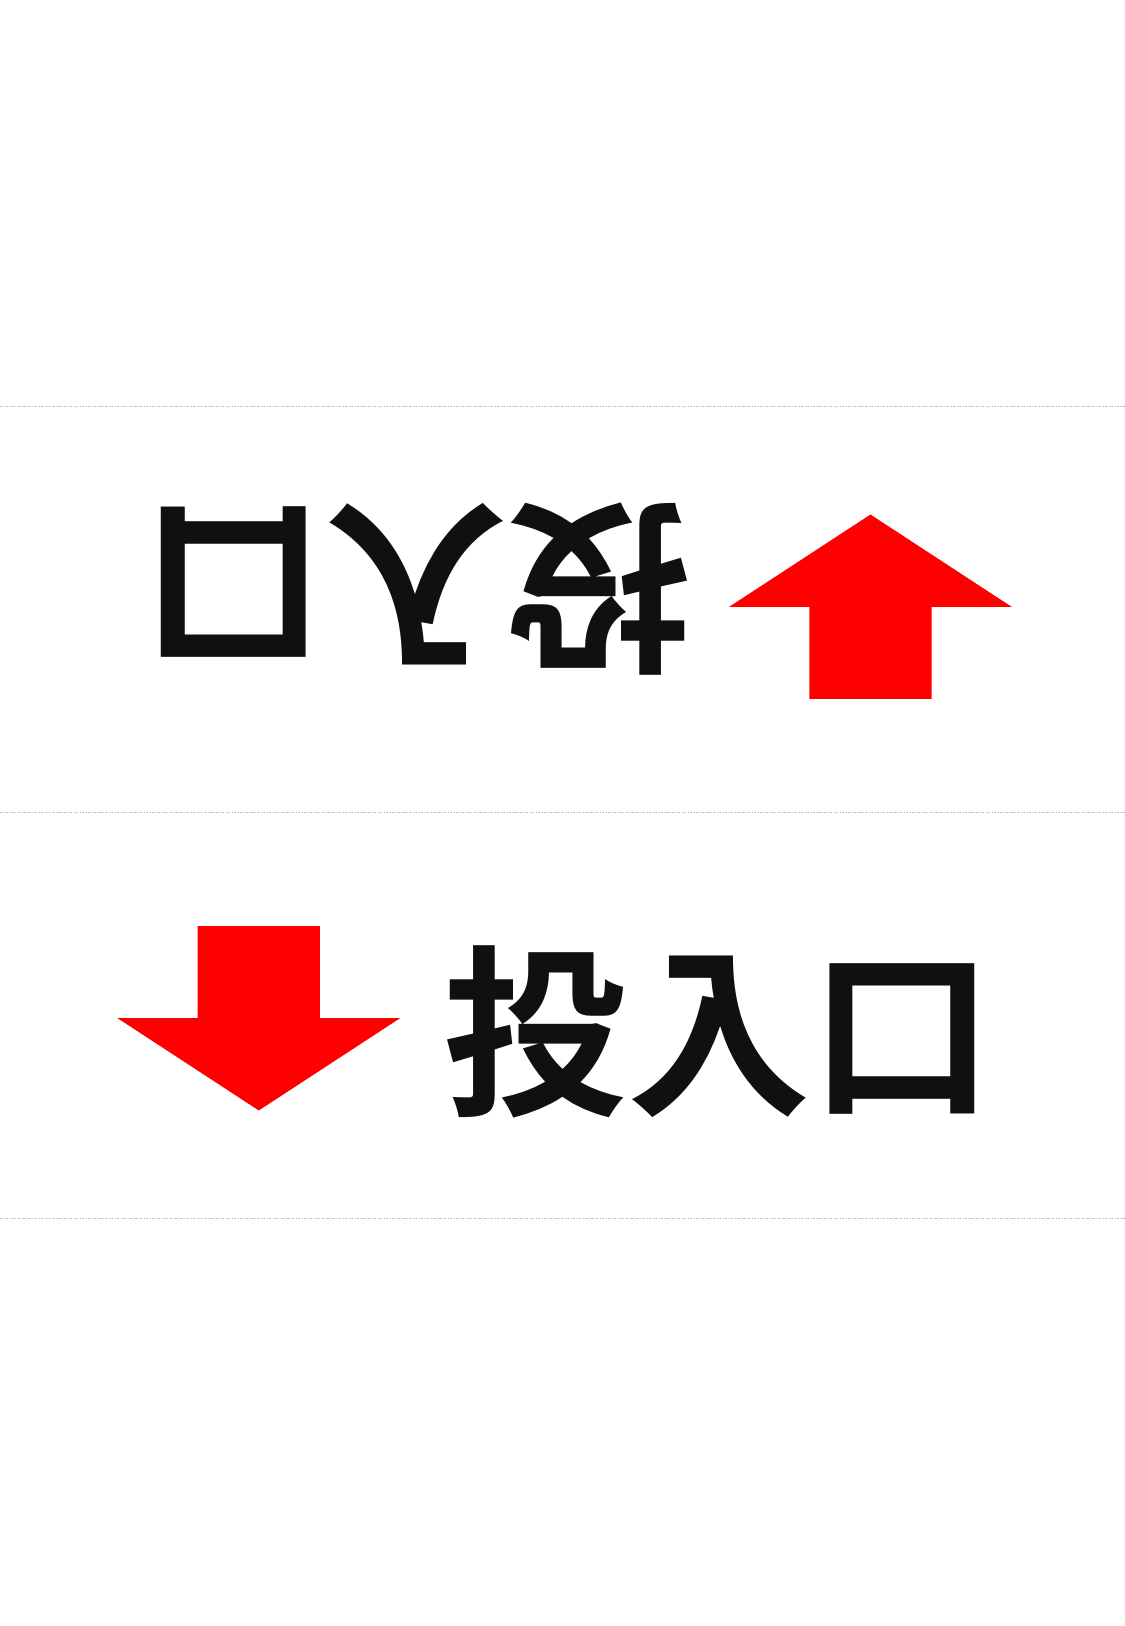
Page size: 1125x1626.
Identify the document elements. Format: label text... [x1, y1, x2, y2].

text_box [725, 513, 1016, 701]
text_box [114, 925, 404, 1112]
text_box 投入口 [126, 475, 707, 711]
text_box 投入口 [429, 910, 1009, 1146]
